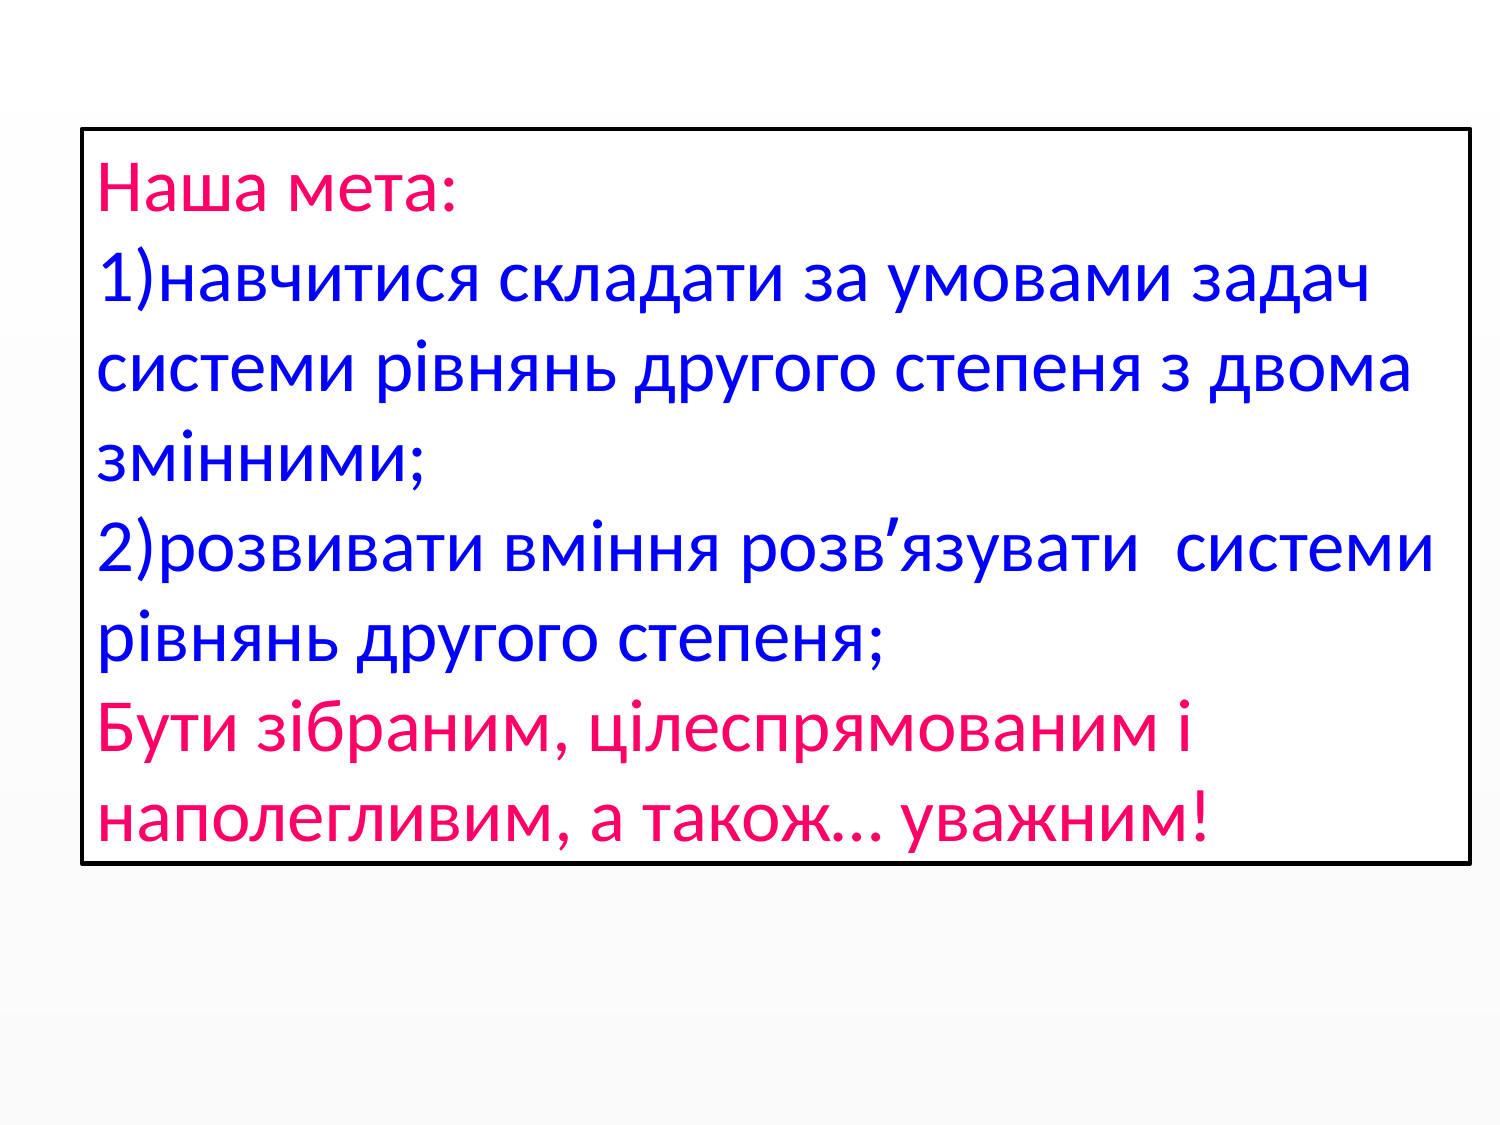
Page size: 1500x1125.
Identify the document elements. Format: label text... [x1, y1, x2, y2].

text_box Наша мета: 1)навчитися складати за умовами задач системи рівнянь другого степеня з двома змінними; 2)розвивати вміння розв’язувати системи рівнянь другого степеня; Бути зібраним, цілеспрямованим і наполегливим, а також… уважним! [80, 127, 1472, 866]
